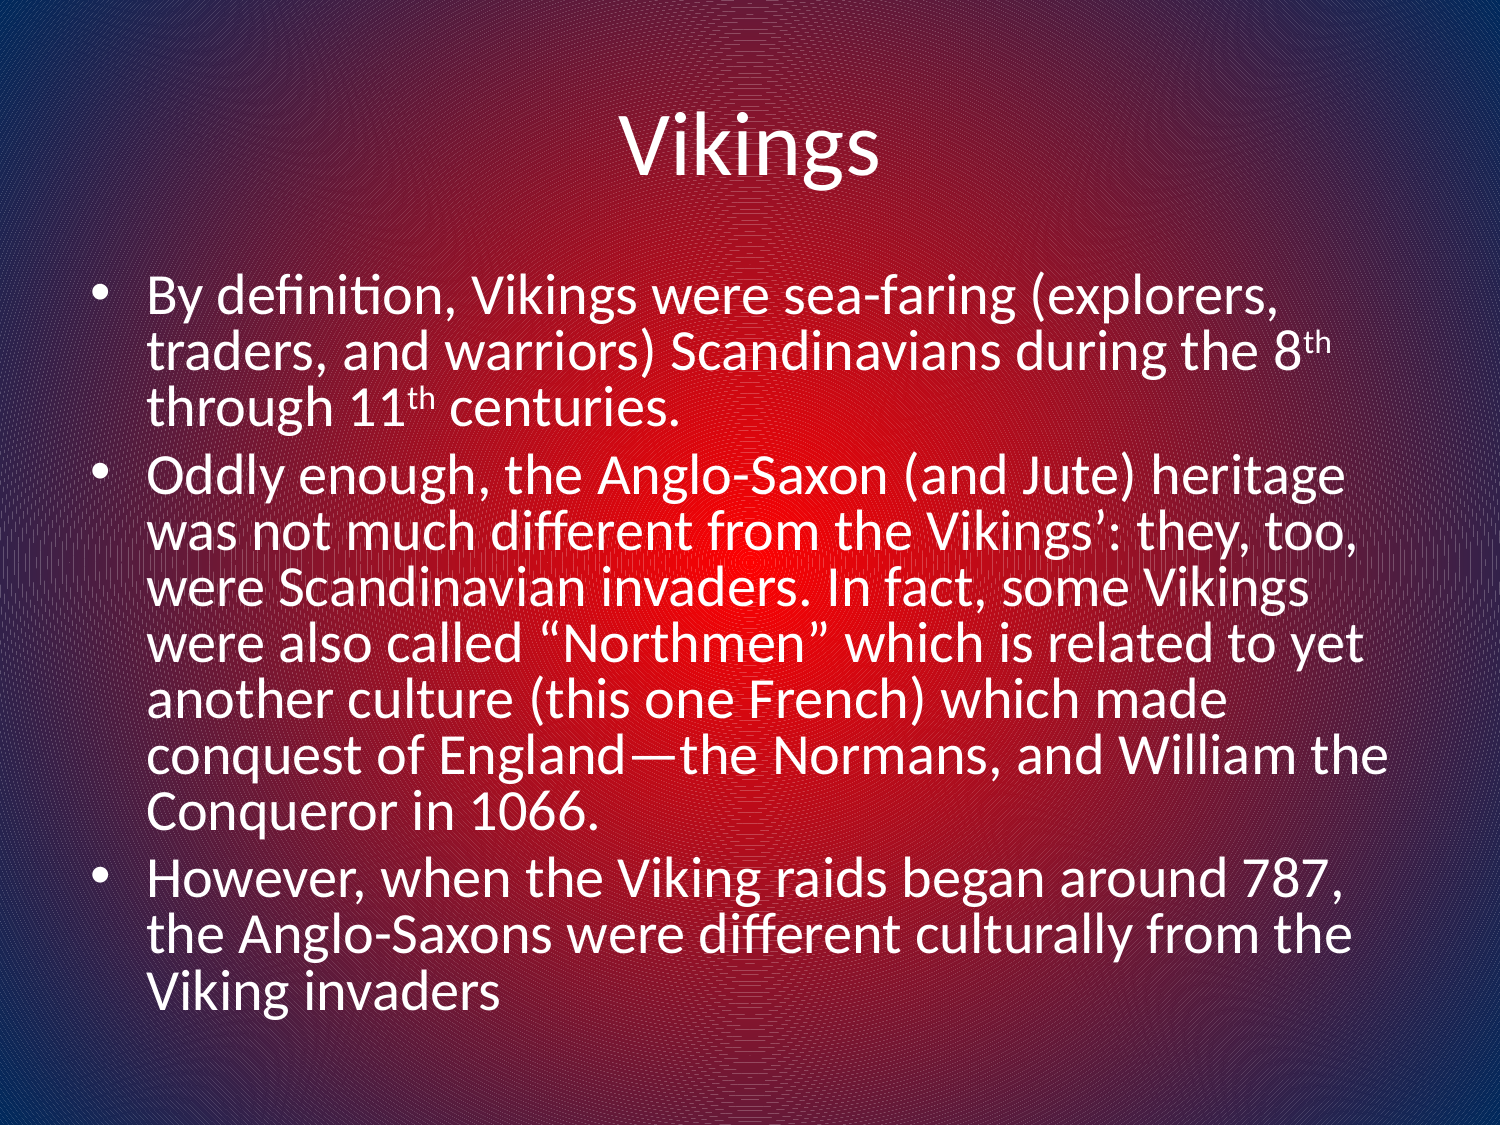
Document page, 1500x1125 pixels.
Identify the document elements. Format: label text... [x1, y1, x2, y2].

title Vikings [75, 45, 1425, 233]
list By definition, Vikings were sea-faring (explorers, traders, and warriors) Scandinavians during the 8th through 11th centuries. Oddly enough, the Anglo-Saxon (and Jute) heritage was not much different from the Vikings’: they, too, were Scandinavian invaders. In fact, some Vikings were also called “Northmen” which is related to yet another culture (this one French) which made conquest of England—the Normans, and William the Conqueror in 1066. However, when the Viking raids began around 787, the Anglo-Saxons were different culturally from the Viking invaders [75, 262, 1425, 1063]
